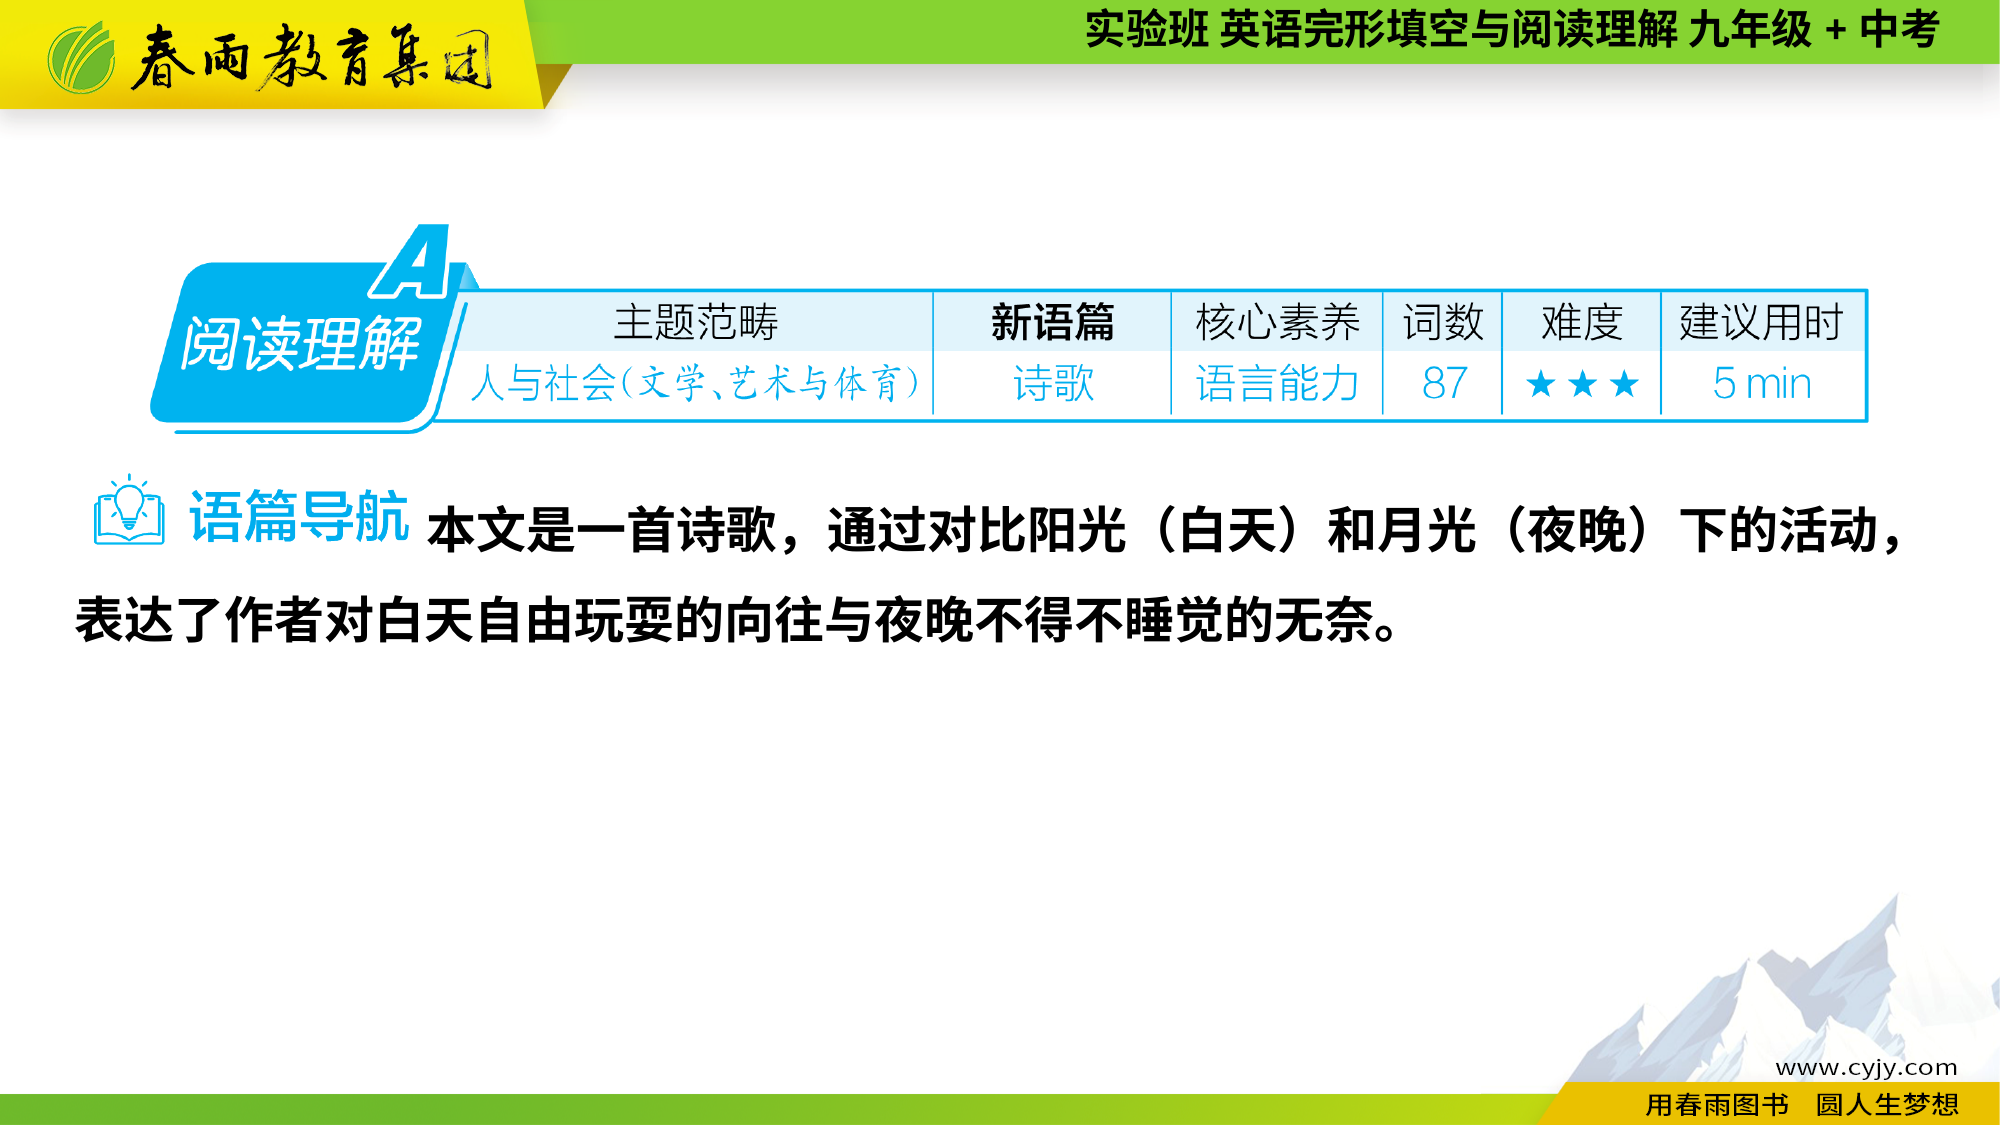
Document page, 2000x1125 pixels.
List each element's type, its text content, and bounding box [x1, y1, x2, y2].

picture [0, 0, 2000, 1125]
list 本文是一首诗歌，通过对比阳光（白天）和月光（夜晚）下的活动，表达了作者对白天自由玩耍的向往与夜晚不得不睡觉的无奈。 [59, 461, 1944, 647]
